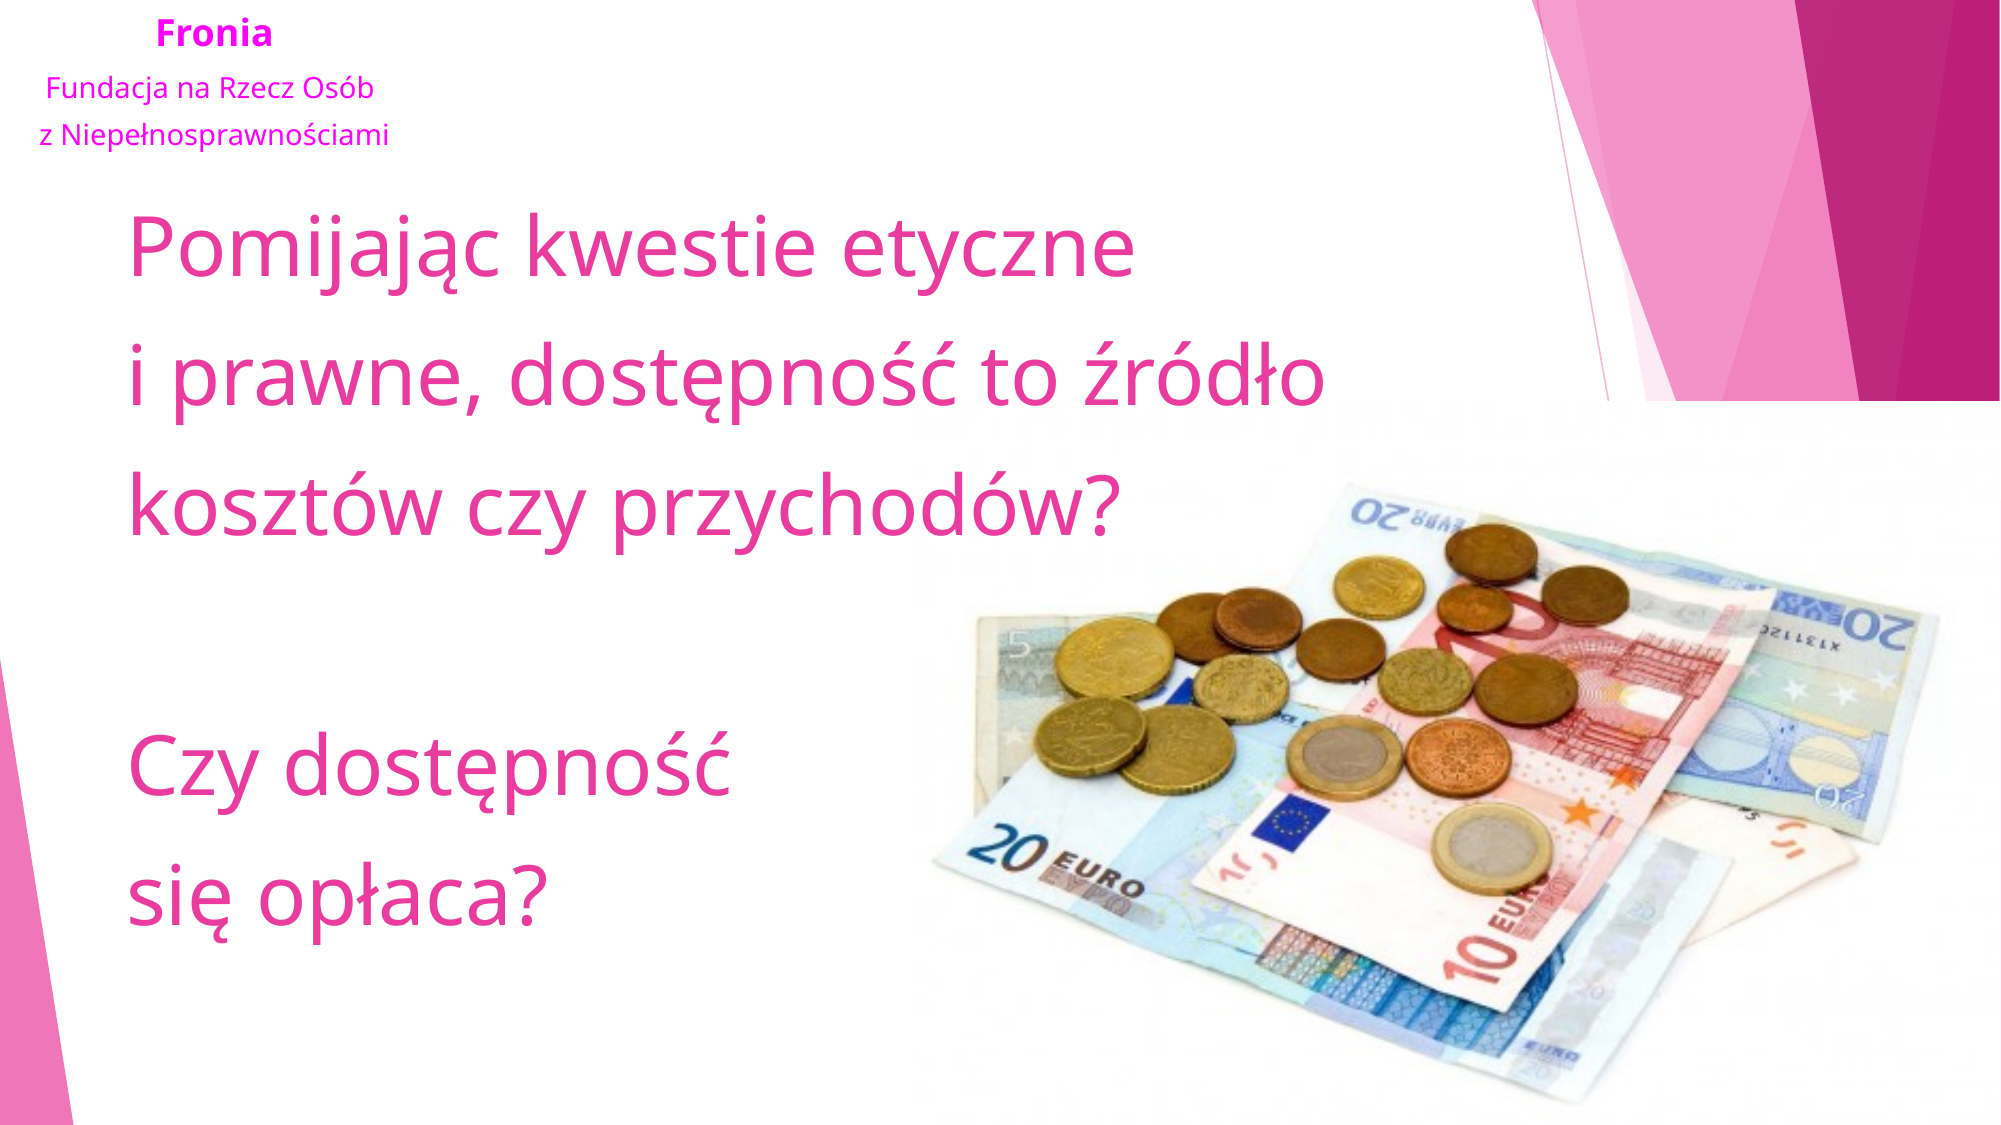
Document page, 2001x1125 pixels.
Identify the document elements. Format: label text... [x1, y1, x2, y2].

title Pomijając kwestie etyczne i prawne, dostępność to źródło kosztów czy przychodów? Czy dostępność się opłaca? [111, 650, 907, 950]
picture [912, 400, 2000, 1125]
